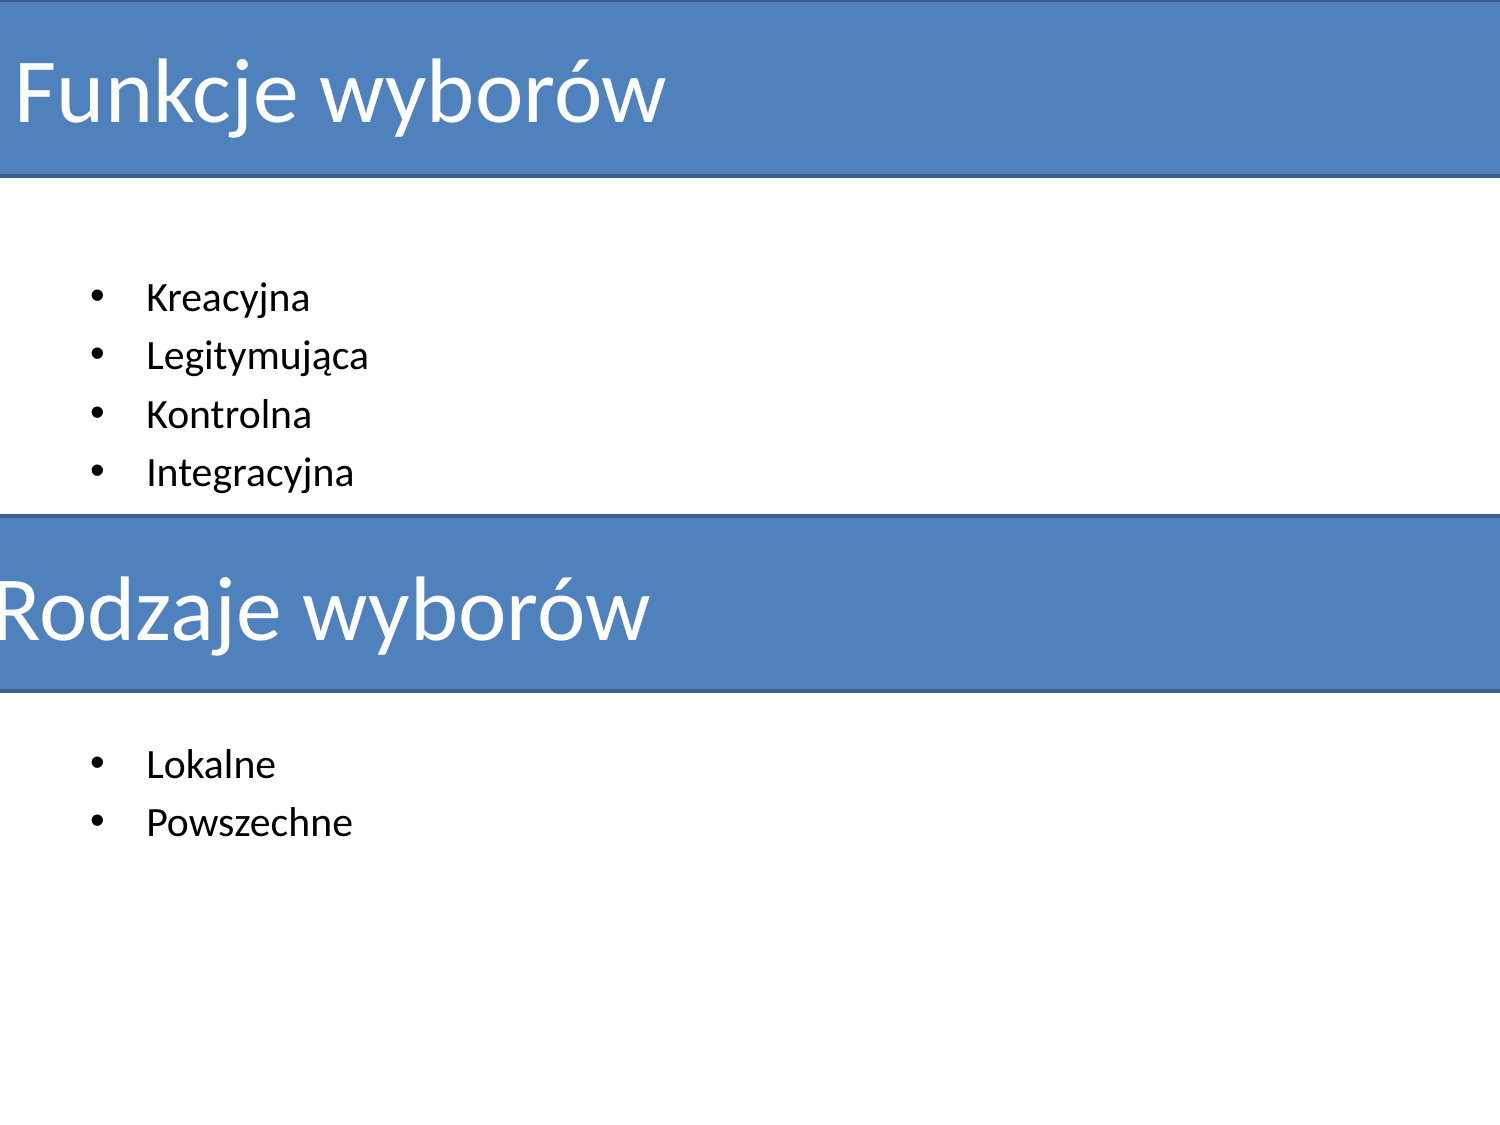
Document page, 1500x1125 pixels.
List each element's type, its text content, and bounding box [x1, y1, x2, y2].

text_box [0, 0, 1500, 178]
list Kreacyjna Legitymująca Kontrolna Integracyjna Lokalne Powszechne [75, 262, 1425, 514]
text_box Rodzaje wyborów [0, 514, 1500, 693]
list Kreacyjna Legitymująca Kontrolna Integracyjna Lokalne Powszechne [75, 693, 1425, 1005]
text_box Funkcje wyborów [0, 23, 1161, 149]
